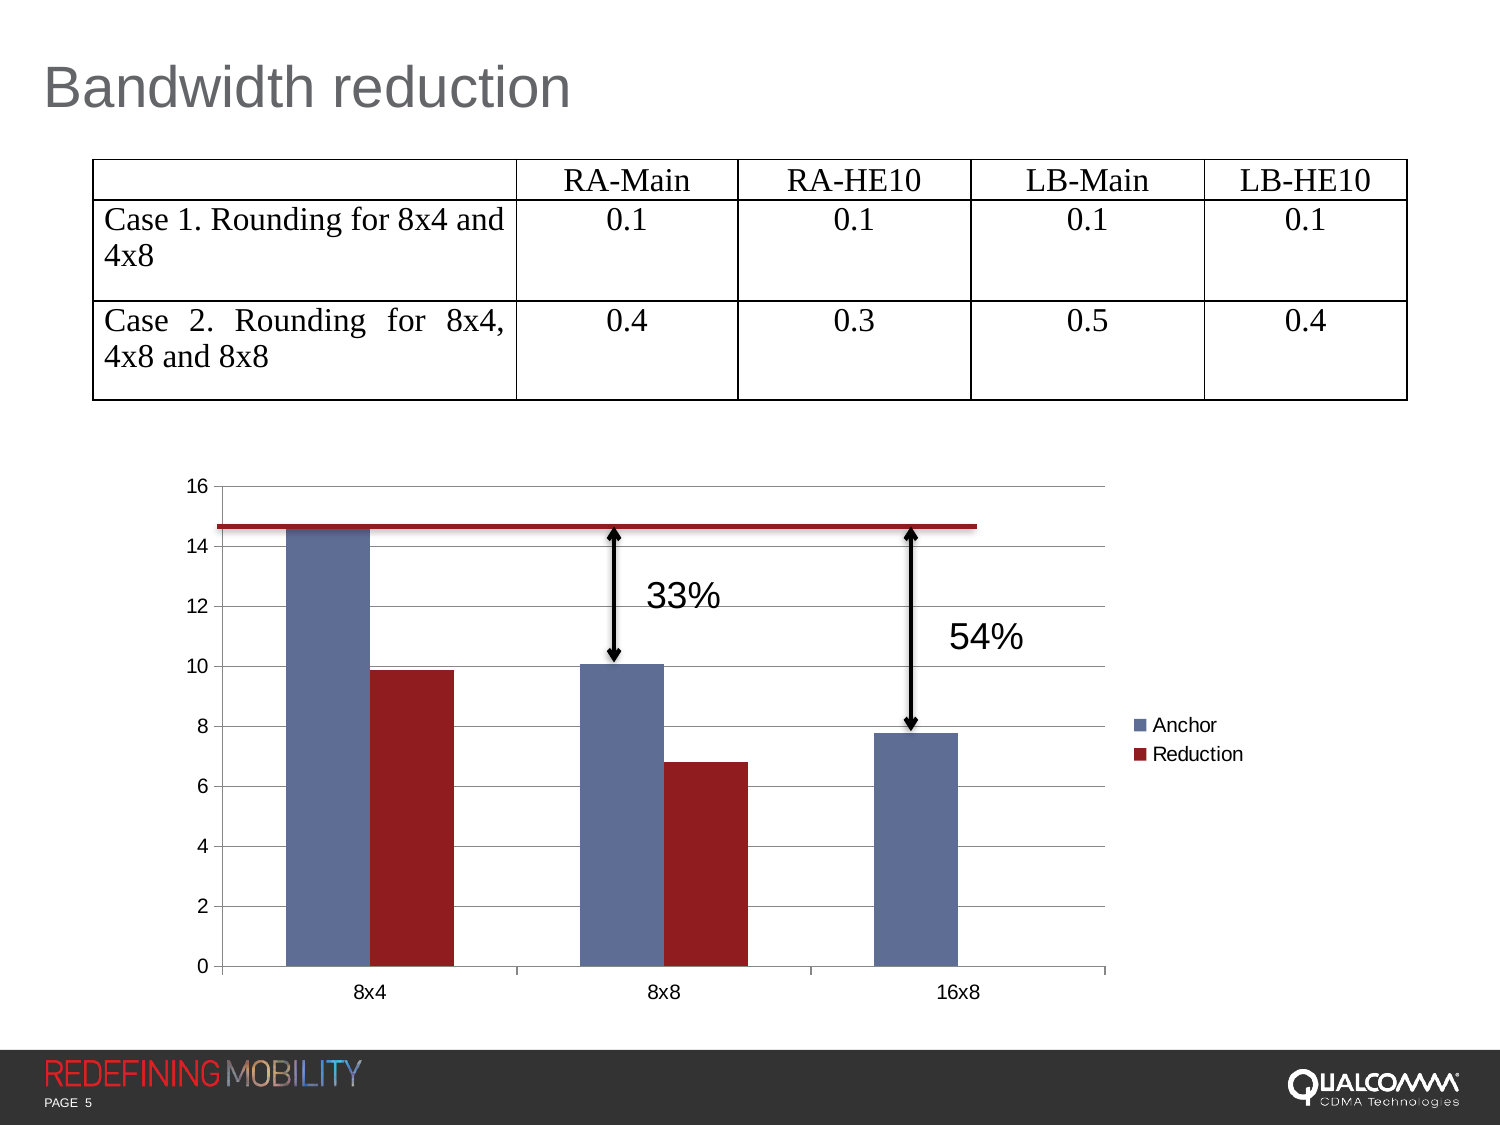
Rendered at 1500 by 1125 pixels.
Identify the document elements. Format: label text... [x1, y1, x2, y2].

picture [1278, 1058, 1478, 1114]
table_cell Case 2. Rounding for 8x4, 4x8 and 8x8 [94, 302, 516, 399]
table_header LB-Main [972, 160, 1204, 199]
table_header RA-Main [517, 160, 737, 199]
table_cell Case 1. Rounding for 8x4 and 4x8 [94, 201, 516, 300]
table_cell 0.5 [972, 302, 1204, 399]
table_header [94, 160, 516, 199]
table_cell 0.1 [972, 201, 1204, 300]
table_cell 0.4 [1205, 302, 1406, 399]
table_header LB-HE10 [1205, 160, 1406, 199]
chart [163, 463, 1263, 1016]
table_cell 0.1 [739, 201, 970, 300]
table_header RA-HE10 [739, 160, 970, 199]
title Bandwidth reduction [28, 44, 1462, 138]
table_cell 0.3 [739, 302, 970, 399]
table_cell 0.1 [517, 201, 737, 300]
table_cell 0.1 [1205, 201, 1406, 300]
table_cell 0.4 [517, 302, 737, 399]
picture [30, 1048, 372, 1099]
